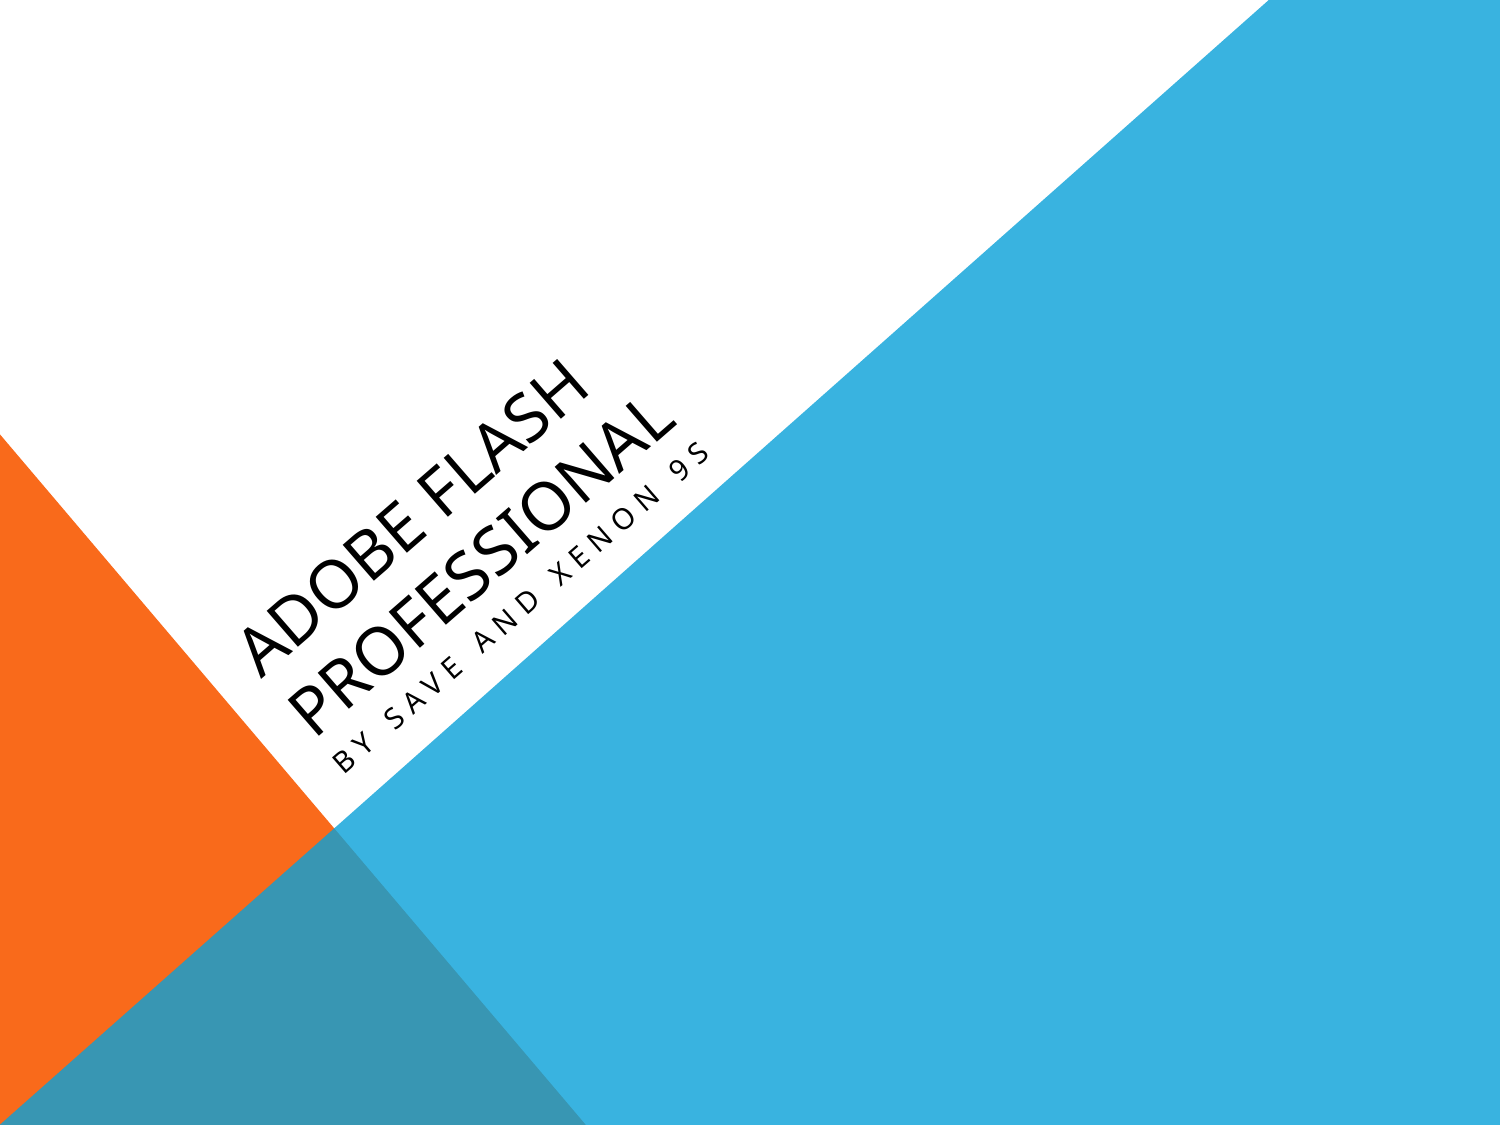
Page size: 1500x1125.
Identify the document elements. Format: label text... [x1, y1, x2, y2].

subtitle By Save and xenon 9s [312, 61, 1154, 804]
title ADOBE FLASH PROFESSIONAL [182, 4, 1012, 761]
